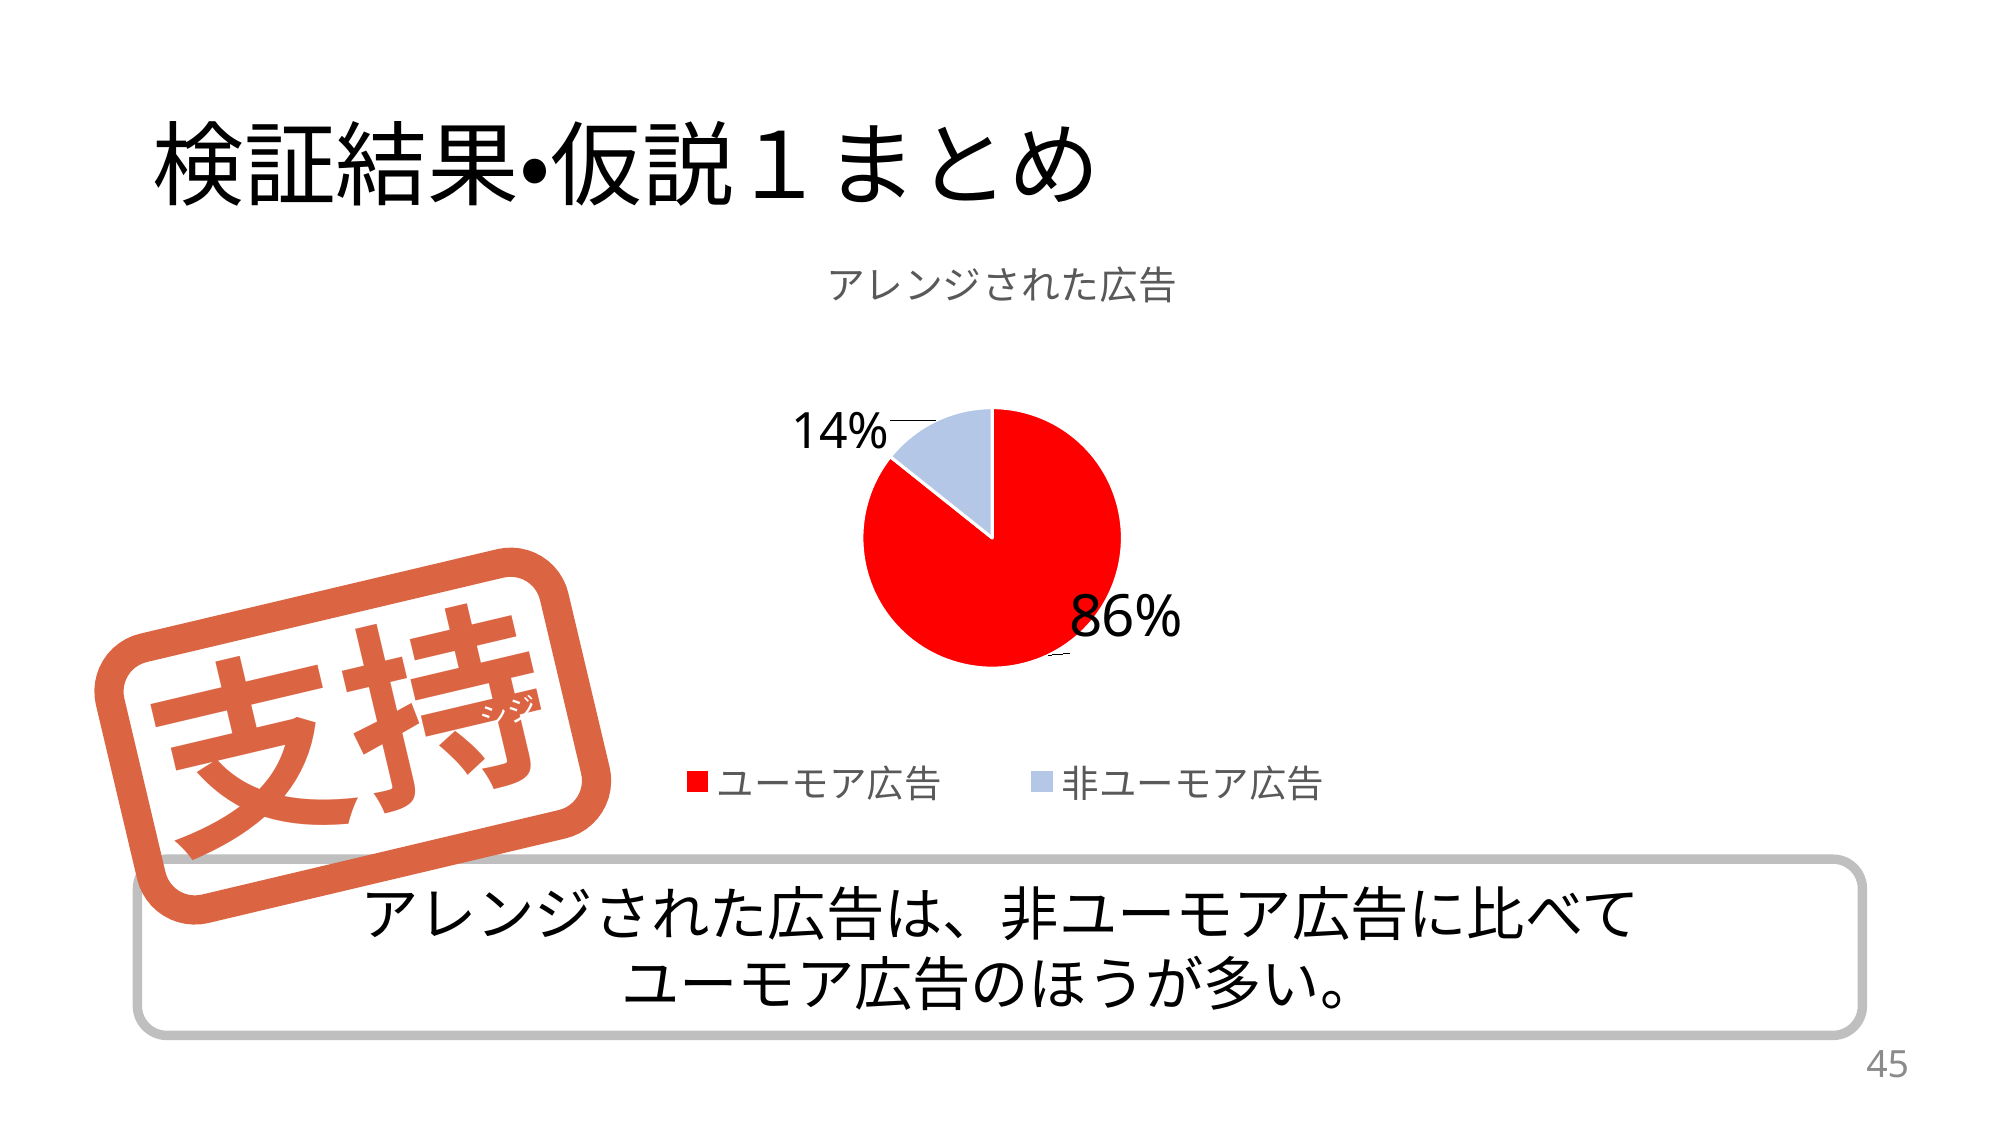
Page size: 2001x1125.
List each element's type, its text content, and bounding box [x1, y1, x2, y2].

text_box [123, 595, 581, 871]
slide_number 45 [1474, 1035, 1925, 1096]
text_box アレンジされた広告は、非ユーモア広告に比べて ユーモア広告のほうが多い。 [136, 858, 1864, 1037]
title 検証結果・仮説１まとめ [137, 59, 1863, 229]
chart [137, 229, 1863, 840]
